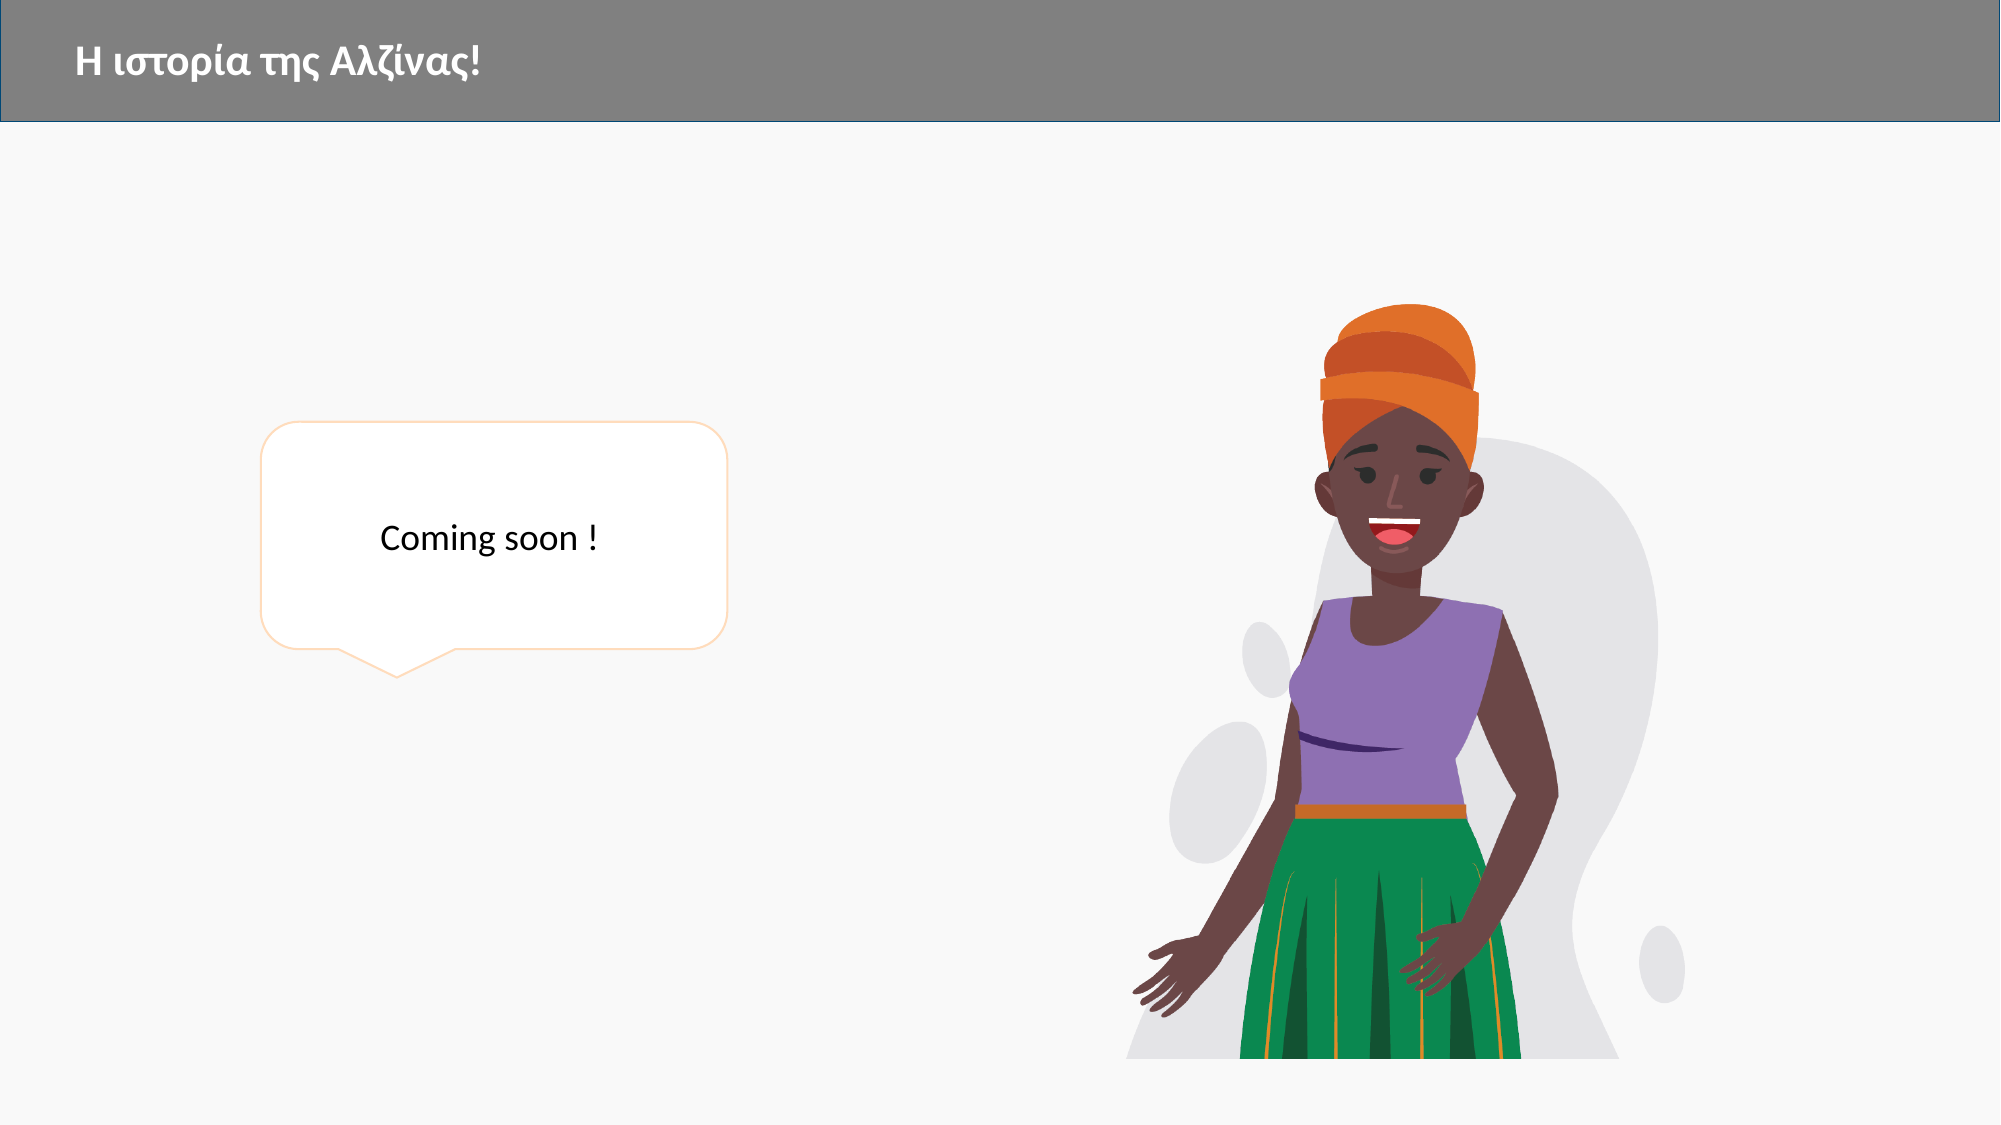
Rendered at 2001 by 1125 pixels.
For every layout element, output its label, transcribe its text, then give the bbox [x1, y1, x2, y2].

title Η ιστορία της Αλζίνας! [60, 0, 1938, 122]
text_box Coming soon ! [259, 420, 401, 679]
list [401, 230, 1872, 1059]
